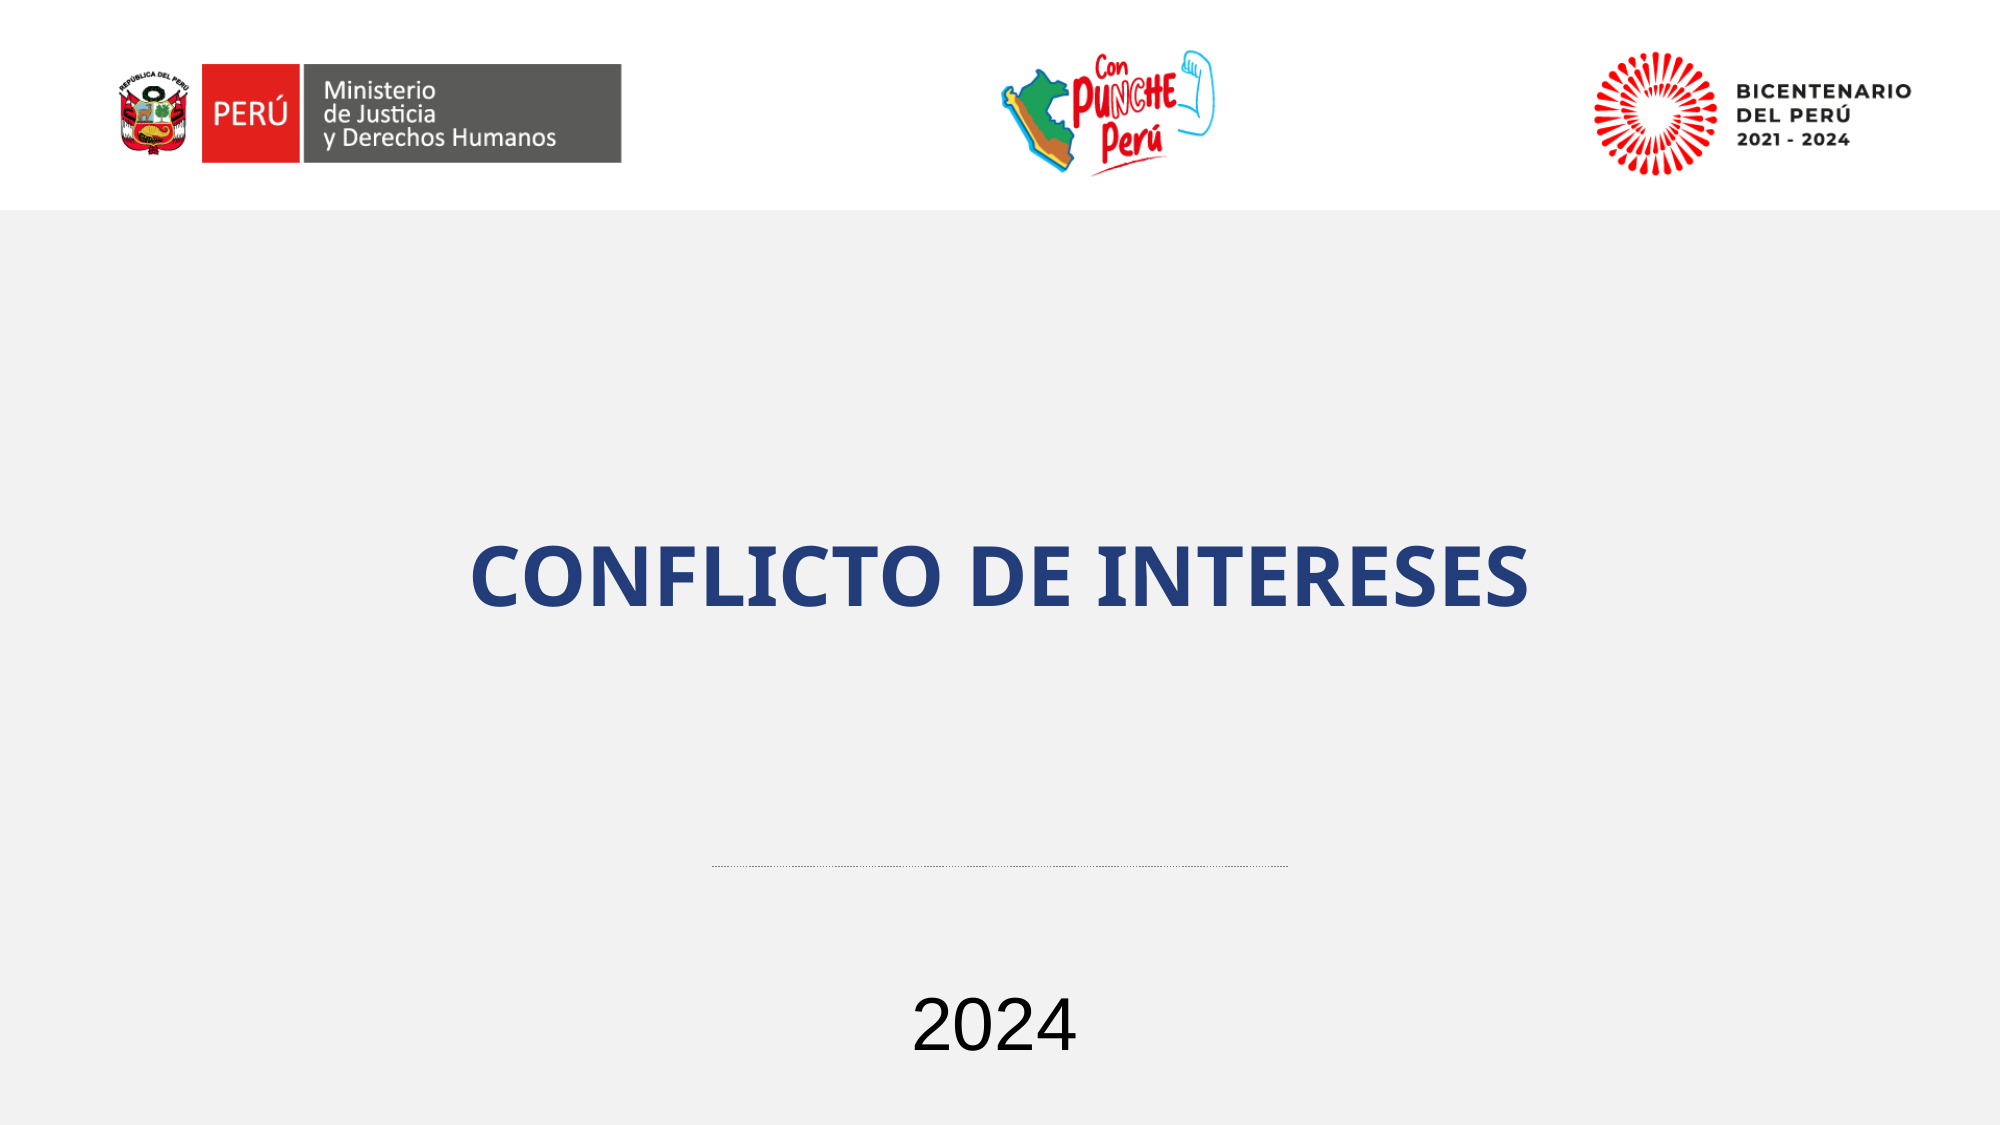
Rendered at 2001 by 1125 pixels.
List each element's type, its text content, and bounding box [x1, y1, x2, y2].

title CONFLICTO DE INTERESES [249, 240, 1750, 633]
text_box 2024 [866, 969, 1123, 1072]
picture [0, 0, 2000, 210]
